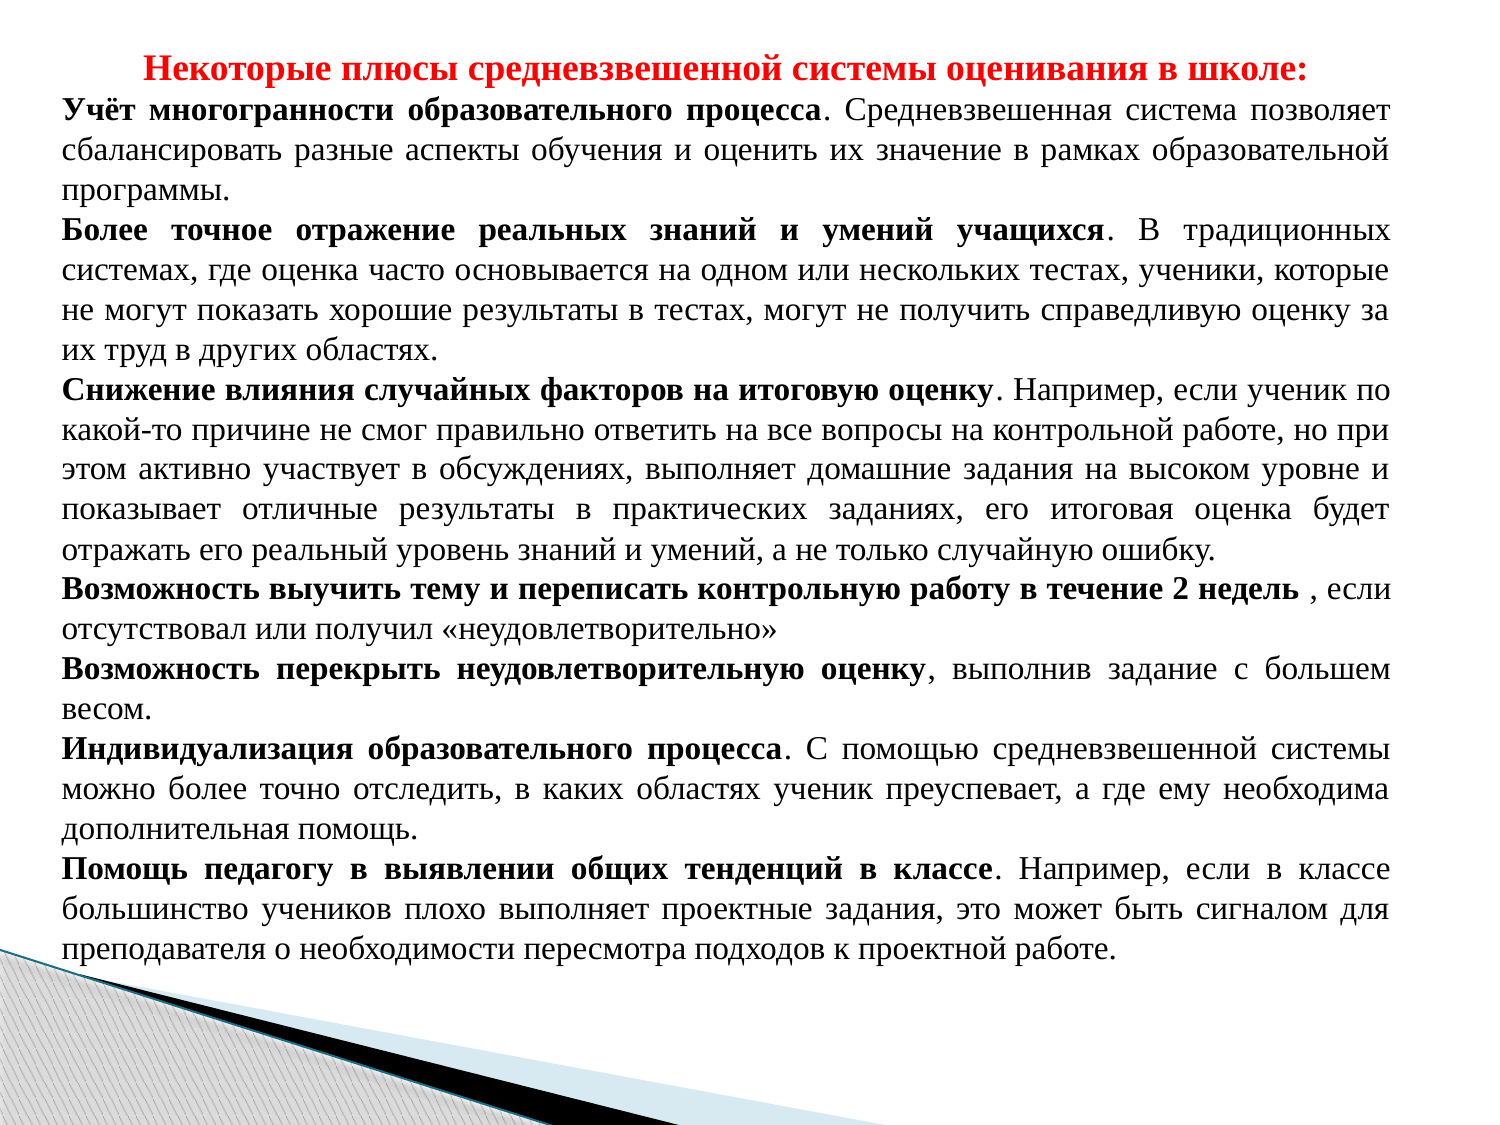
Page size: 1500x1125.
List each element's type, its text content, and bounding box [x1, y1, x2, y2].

text_box Некоторые плюсы средневзвешенной системы оценивания в школе: Учёт многогранности образовательного процесса. Средневзвешенная система позволяет сбалансировать разные аспекты обучения и оценить их значение в рамках образовательной программы. Более точное отражение реальных знаний и умений учащихся. В традиционных системах, где оценка часто основывается на одном или нескольких тестах, ученики, которые не могут показать хорошие результаты в тестах, могут не получить справедливую оценку за их труд в других областях. Снижение влияния случайных факторов на итоговую оценку. Например, если ученик по какой-то причине не смог правильно ответить на все вопросы на контрольной работе, но при этом активно участвует в обсуждениях, выполняет домашние задания на высоком уровне и показывает отличные результаты в практических заданиях, его итоговая оценка будет отражать его реальный уровень знаний и умений, а не только случайную ошибку. Возможность выучить тему и переписать контрольную работу в течение 2 недель , если отсутствовал или получил «неудовлетворительно» Возможность перекрыть неудовлетворительную оценку, выполнив задание с большем весом. Индивидуализация образовательного процесса. С помощью средневзвешенной системы можно более точно отследить, в каких областях ученик преуспевает, а где ему необходима дополнительная помощь. Помощь педагогу в выявлении общих тенденций в классе. Например, если в классе большинство учеников плохо выполняет проектные задания, это может быть сигналом для преподавателя о необходимости пересмотра подходов к проектной работе. [46, 35, 1407, 1019]
